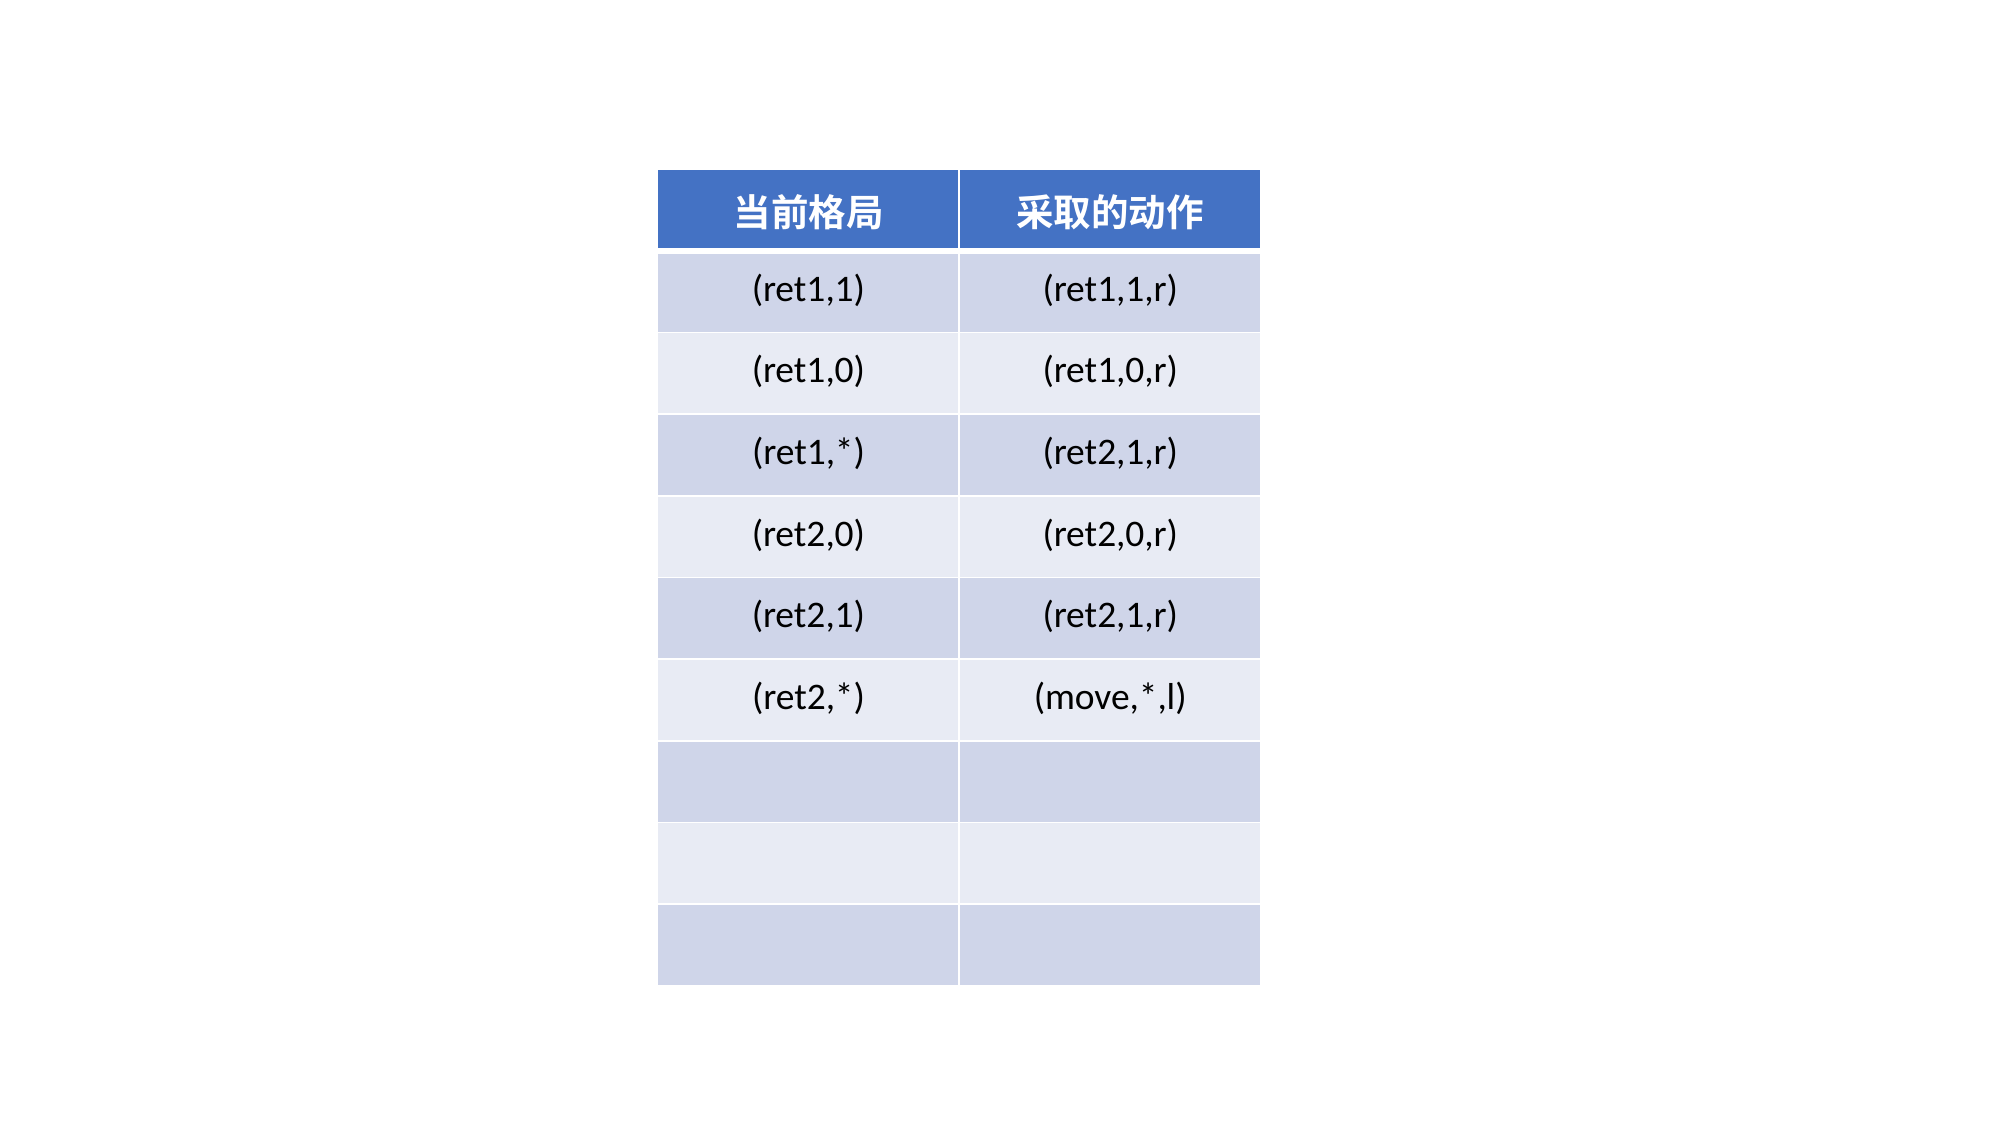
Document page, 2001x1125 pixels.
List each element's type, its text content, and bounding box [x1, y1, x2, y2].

table_cell (move,*,l) [960, 660, 1260, 740]
table_cell (ret1,0,r) [960, 333, 1260, 413]
table_cell [658, 823, 958, 903]
table_cell (ret2,*) [658, 660, 958, 740]
table_cell (ret2,0,r) [960, 497, 1260, 577]
table_cell [960, 905, 1260, 985]
table_cell (ret2,1,r) [960, 578, 1260, 658]
table_cell [960, 742, 1260, 822]
table_cell (ret1,1,r) [960, 254, 1260, 332]
table_header 当前格局 [658, 170, 958, 248]
table_cell (ret1,*) [658, 415, 958, 495]
table_cell (ret1,0) [658, 333, 958, 413]
table_header 采取的动作 [960, 170, 1260, 248]
table_cell (ret1,1) [658, 254, 958, 332]
table_cell [658, 905, 958, 985]
table_cell [960, 823, 1260, 903]
table_cell (ret2,1,r) [960, 415, 1260, 495]
table_cell (ret2,0) [658, 497, 958, 577]
table_cell (ret2,1) [658, 578, 958, 658]
table_cell [658, 742, 958, 822]
